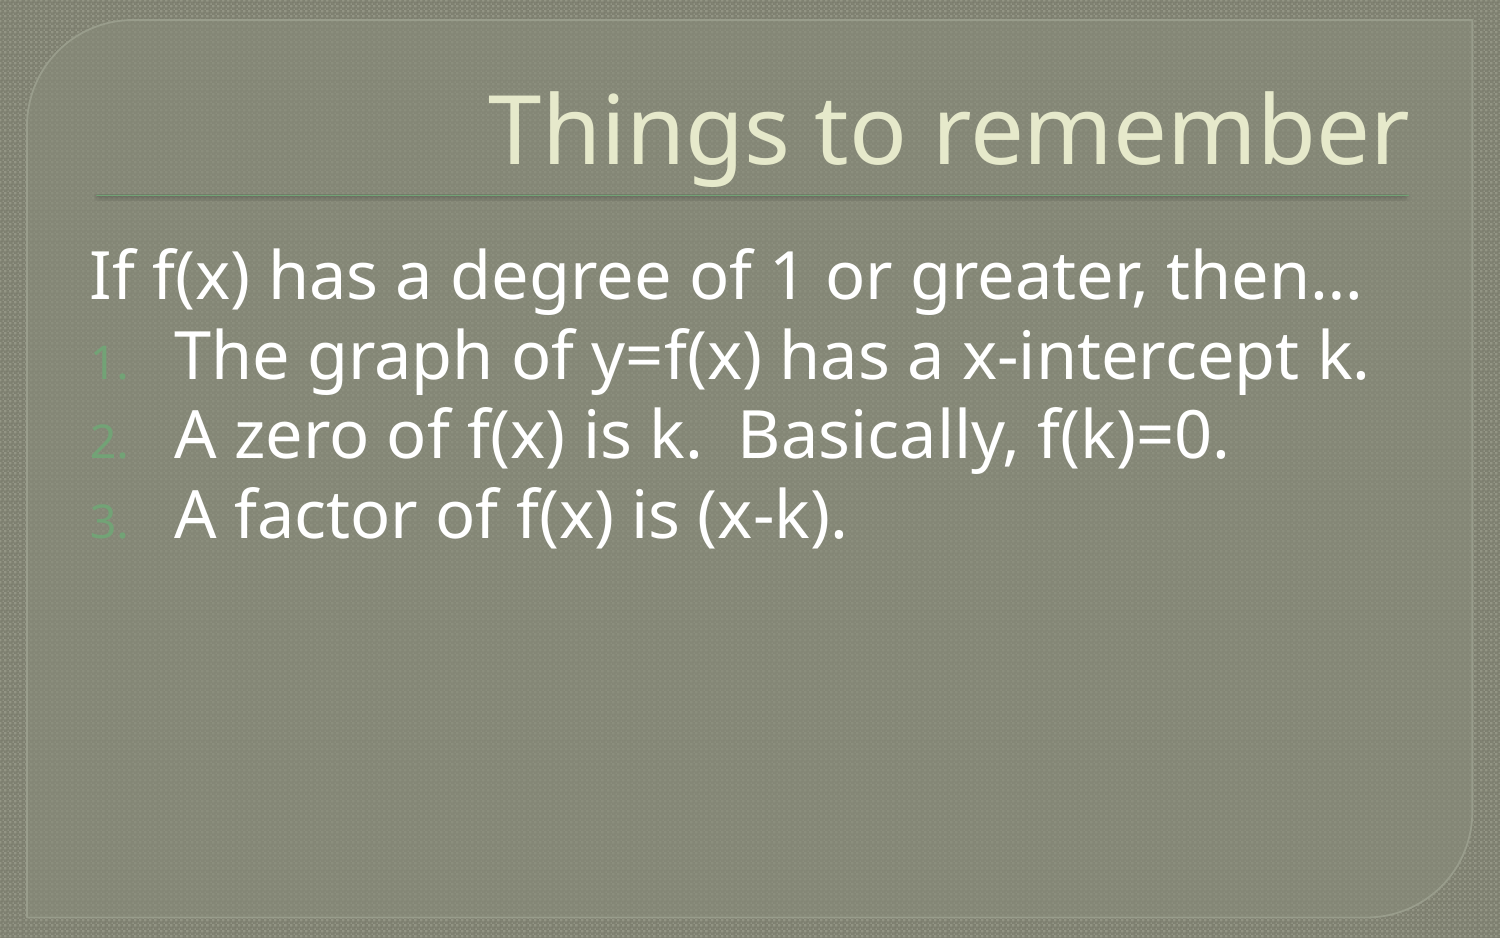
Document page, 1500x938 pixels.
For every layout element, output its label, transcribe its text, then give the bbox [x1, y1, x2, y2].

title Things to remember [75, 34, 1425, 191]
list If f(x) has a degree of 1 or greater, then… The graph of y=f(x) has a x-intercept k. A zero of f(x) is k. Basically, f(k)=0. A factor of f(x) is (x-k). [75, 225, 1425, 844]
